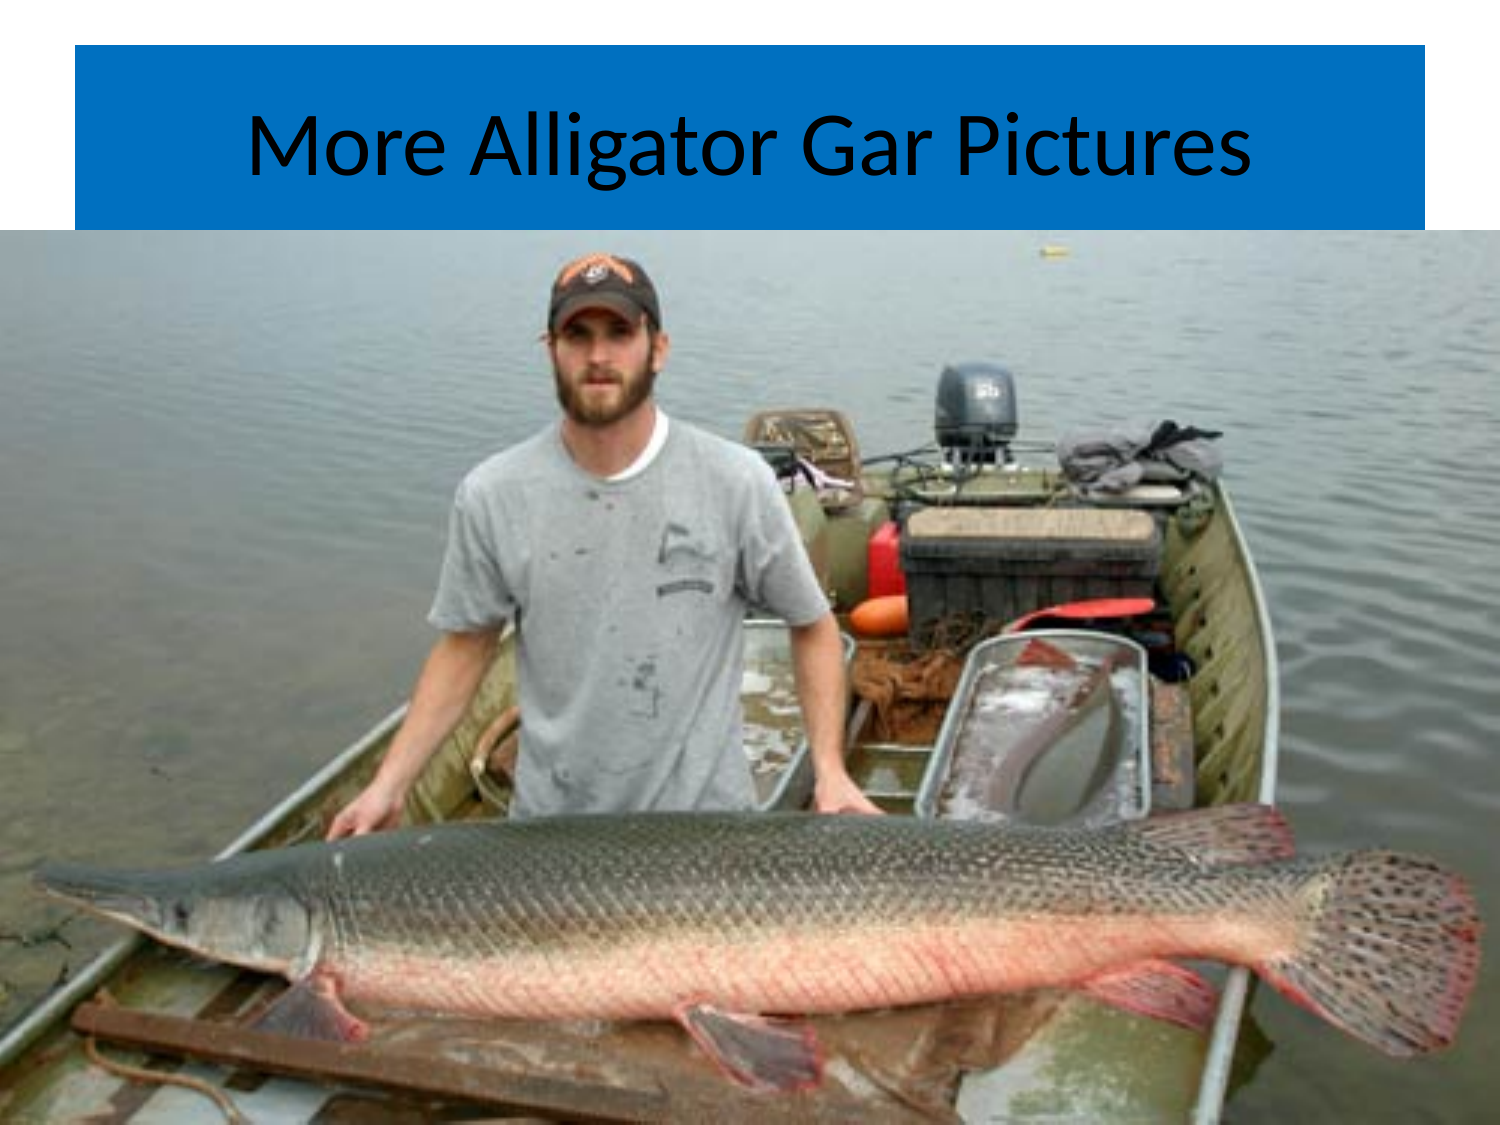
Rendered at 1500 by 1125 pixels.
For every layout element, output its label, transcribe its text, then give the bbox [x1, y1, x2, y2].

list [0, 229, 1500, 1125]
title More Alligator Gar Pictures [75, 45, 1425, 229]
